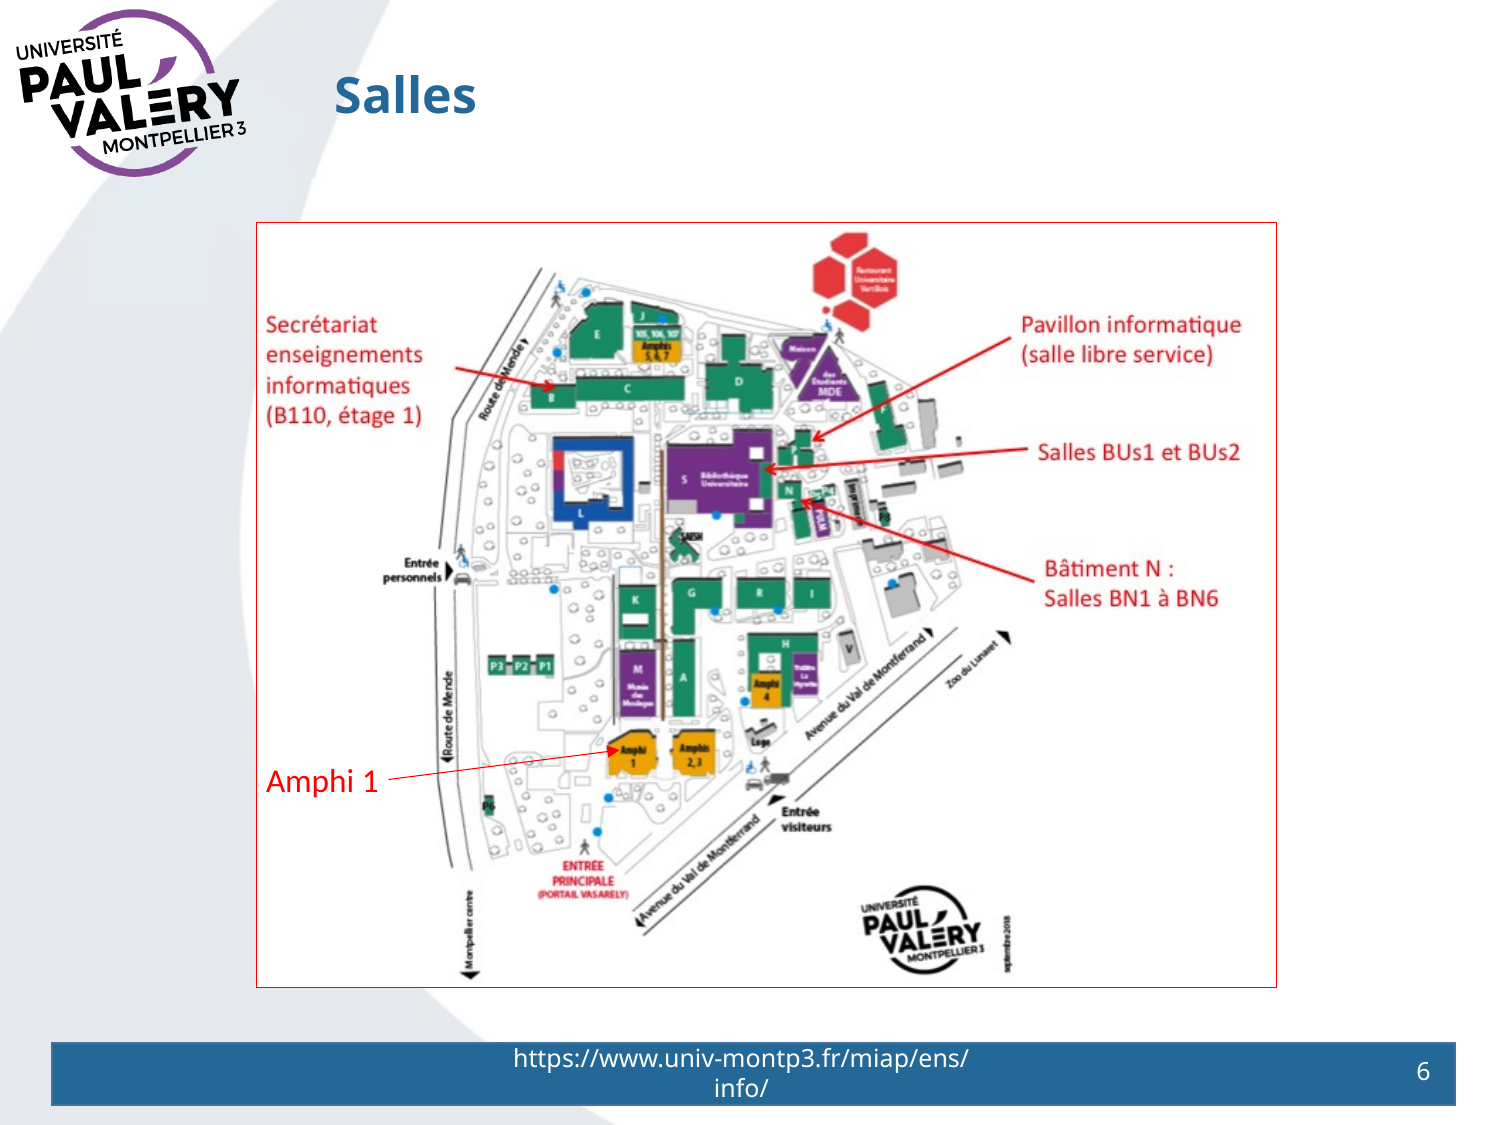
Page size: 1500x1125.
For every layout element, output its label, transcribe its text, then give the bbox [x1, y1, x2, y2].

slide_number 6 [1107, 1042, 1446, 1103]
text_box Amphi 1 [251, 751, 256, 807]
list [256, 222, 1277, 988]
title Salles [319, 28, 1446, 168]
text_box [388, 749, 620, 780]
footer https://www.univ-montp3.fr/miap/ens/info/ [480, 1042, 1004, 1103]
picture [0, 0, 1500, 1125]
